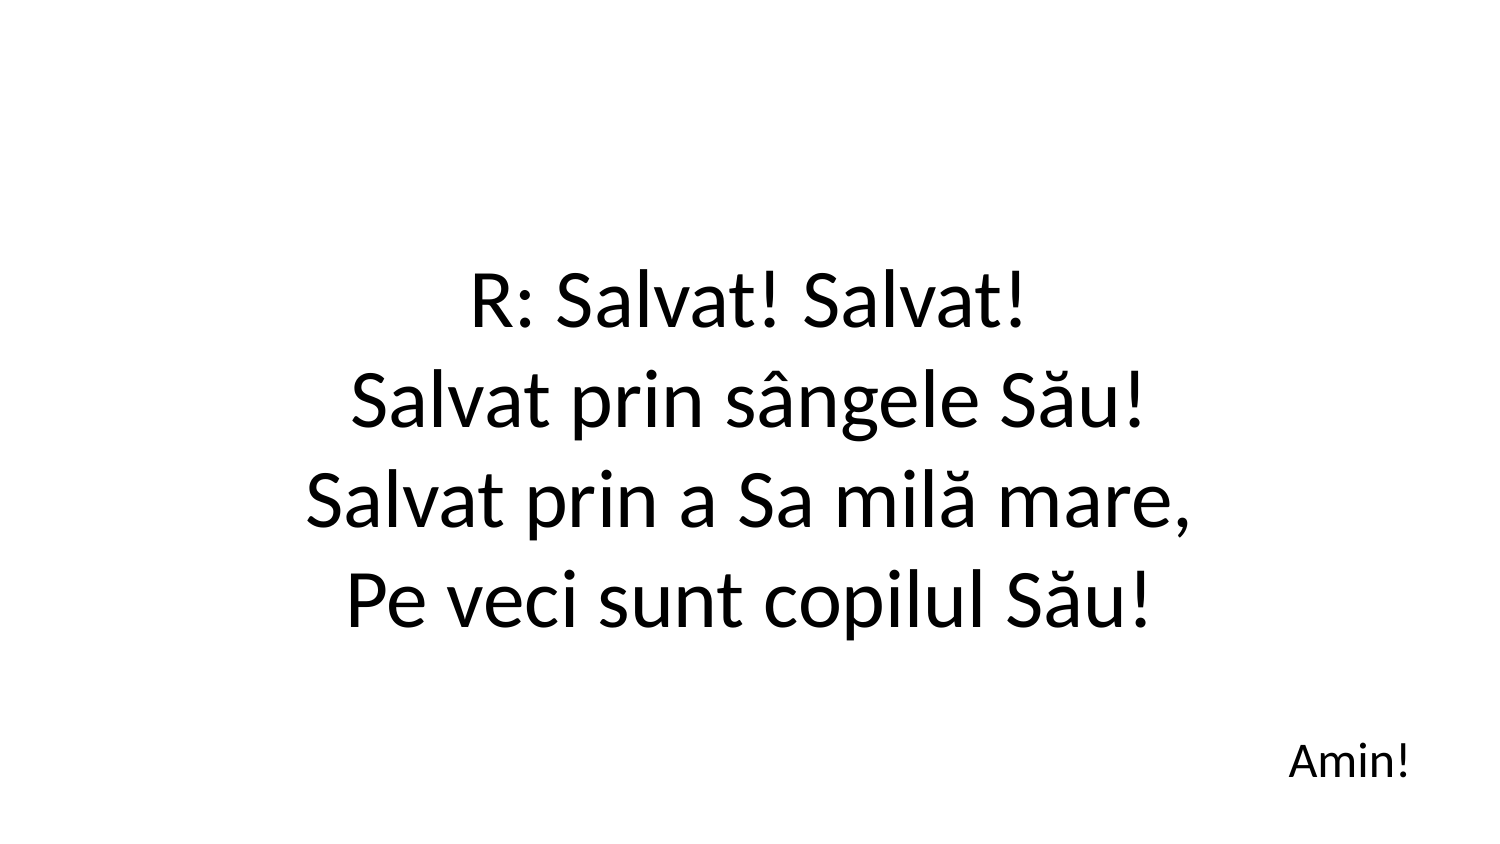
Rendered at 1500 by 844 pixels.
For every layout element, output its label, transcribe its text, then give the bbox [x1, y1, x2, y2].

text_box Amin! [1273, 674, 1427, 795]
text_box R: Salvat! Salvat! Salvat prin sângele Său! Salvat prin a Sa milă mare, Pe veci sunt copilul Său! [290, 192, 1210, 652]
